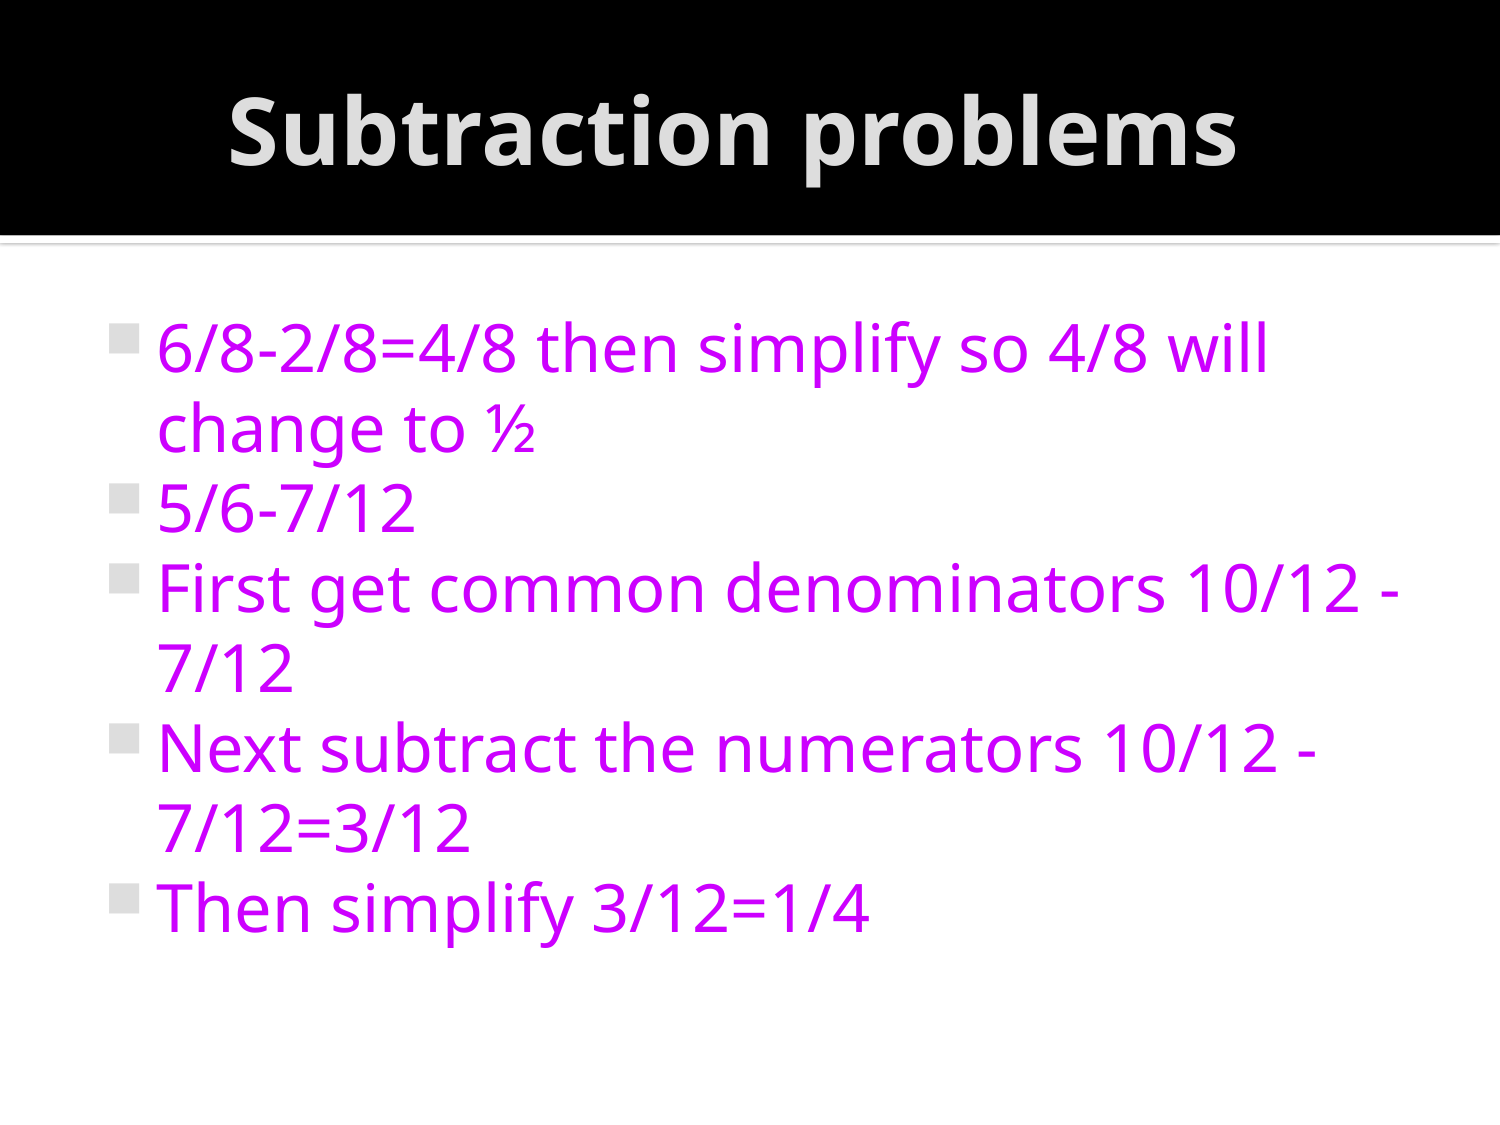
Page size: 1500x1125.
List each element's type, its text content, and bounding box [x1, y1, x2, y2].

list 6/8-2/8=4/8 then simplify so 4/8 will change to ½ 5/6-7/12 First get common denominators 10/12 -7/12 Next subtract the numerators 10/12 -7/12=3/12 Then simplify 3/12=1/4 [75, 291, 1425, 1050]
title Subtraction problems [212, 25, 1425, 231]
